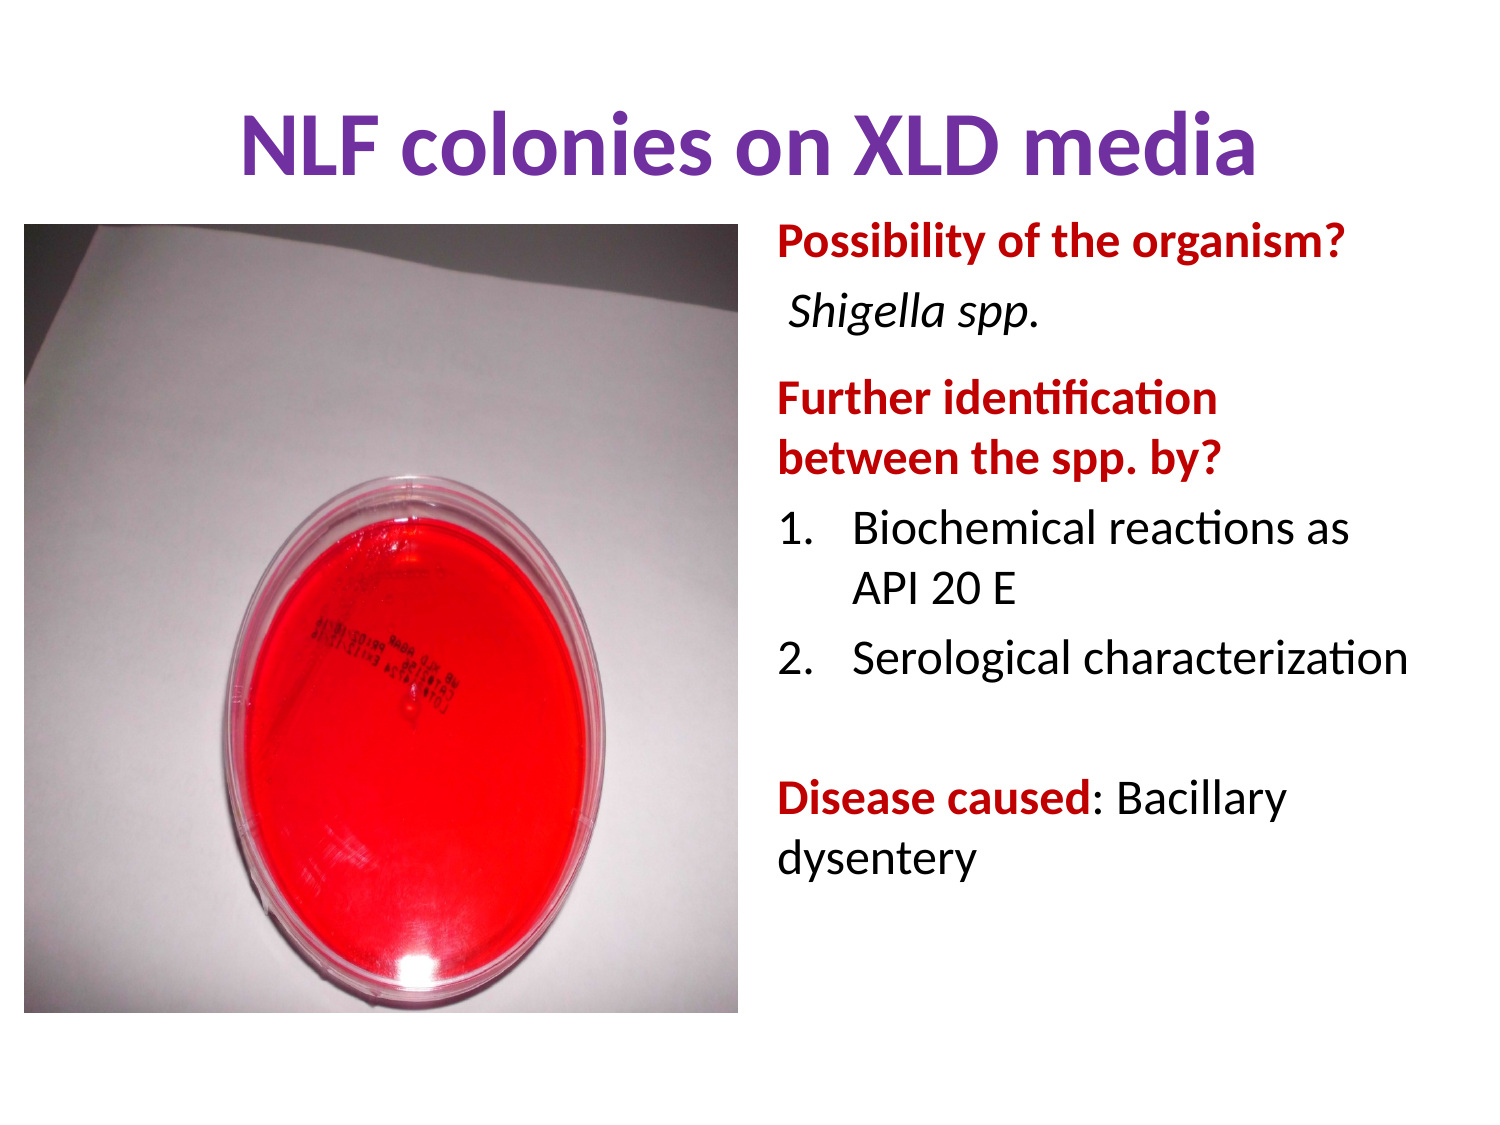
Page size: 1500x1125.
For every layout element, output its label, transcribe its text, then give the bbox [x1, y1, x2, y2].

title NLF colonies on XLD media [75, 45, 1425, 233]
list Further identification between the spp. by? Biochemical reactions as API 20 E Serological characterization Disease caused: Bacillary dysentery [761, 356, 1425, 1005]
list Possibility of the organism? Shigella spp. [761, 200, 1425, 356]
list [24, 224, 738, 1013]
